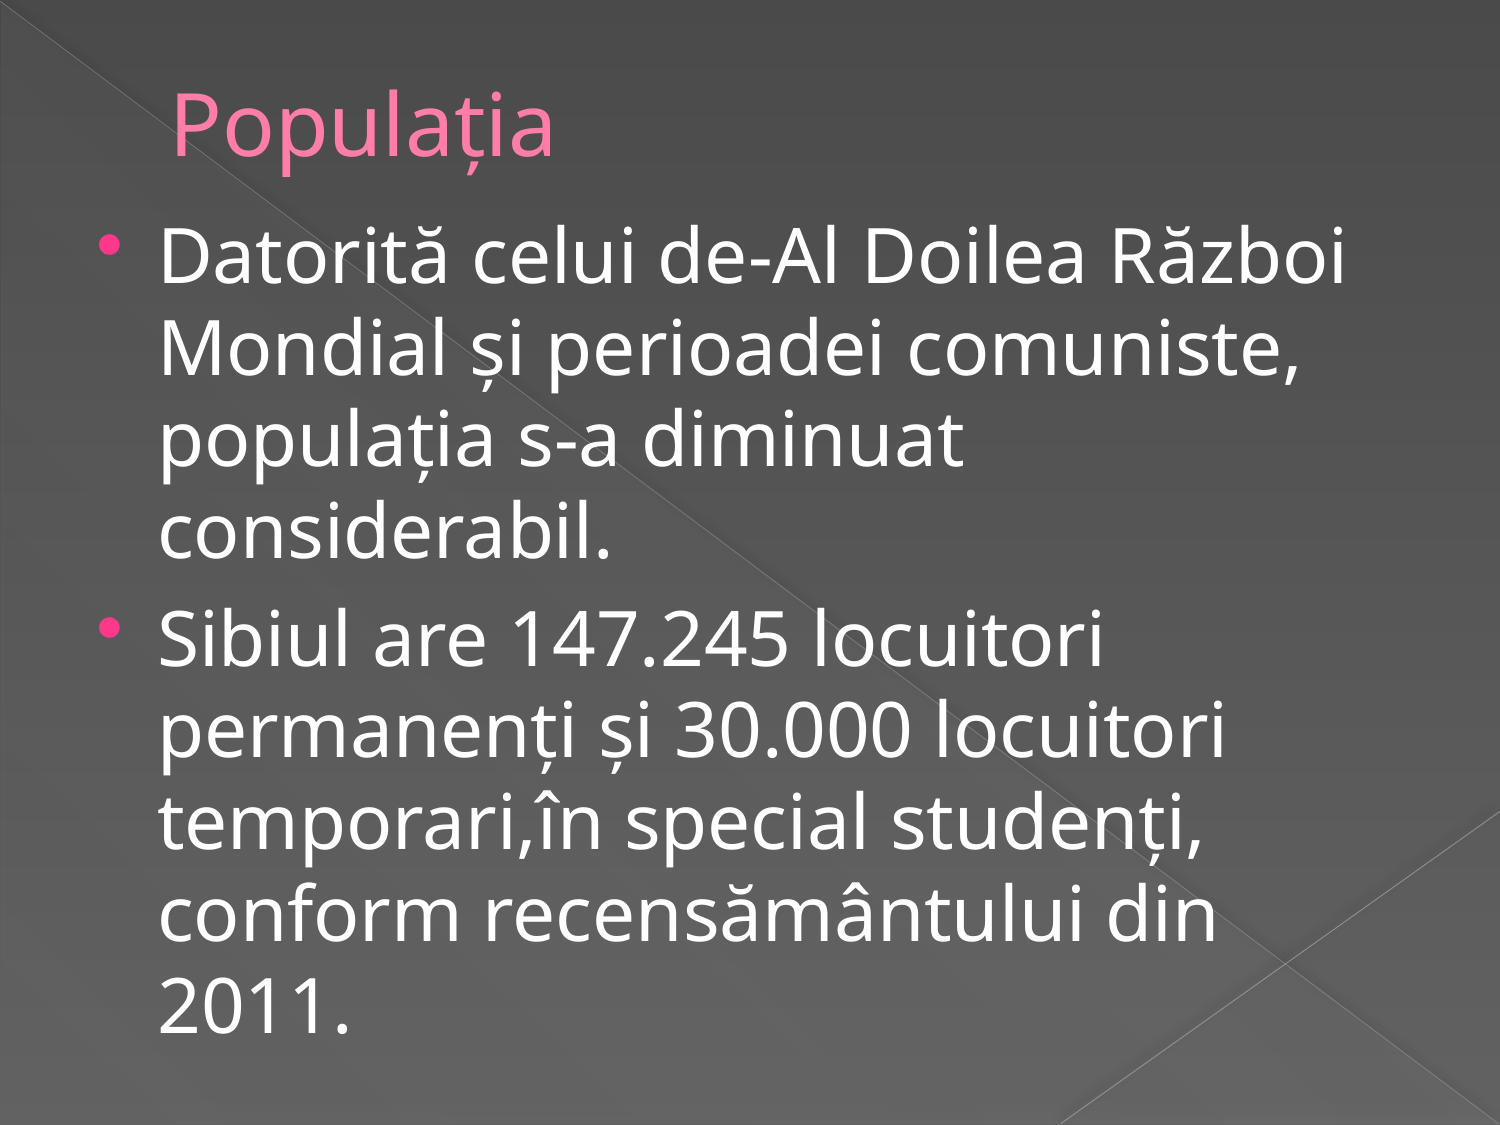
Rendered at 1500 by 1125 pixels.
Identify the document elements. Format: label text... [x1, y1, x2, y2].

title Populația [75, 43, 1425, 199]
list Datorită celui de-Al Doilea Război Mondial și perioadei comuniste, populația s-a diminuat considerabil. Sibiul are 147.245 locuitori permanenți și 30.000 locuitori temporari,în special studenți, conform recensământului din 2011. [75, 199, 1425, 1059]
